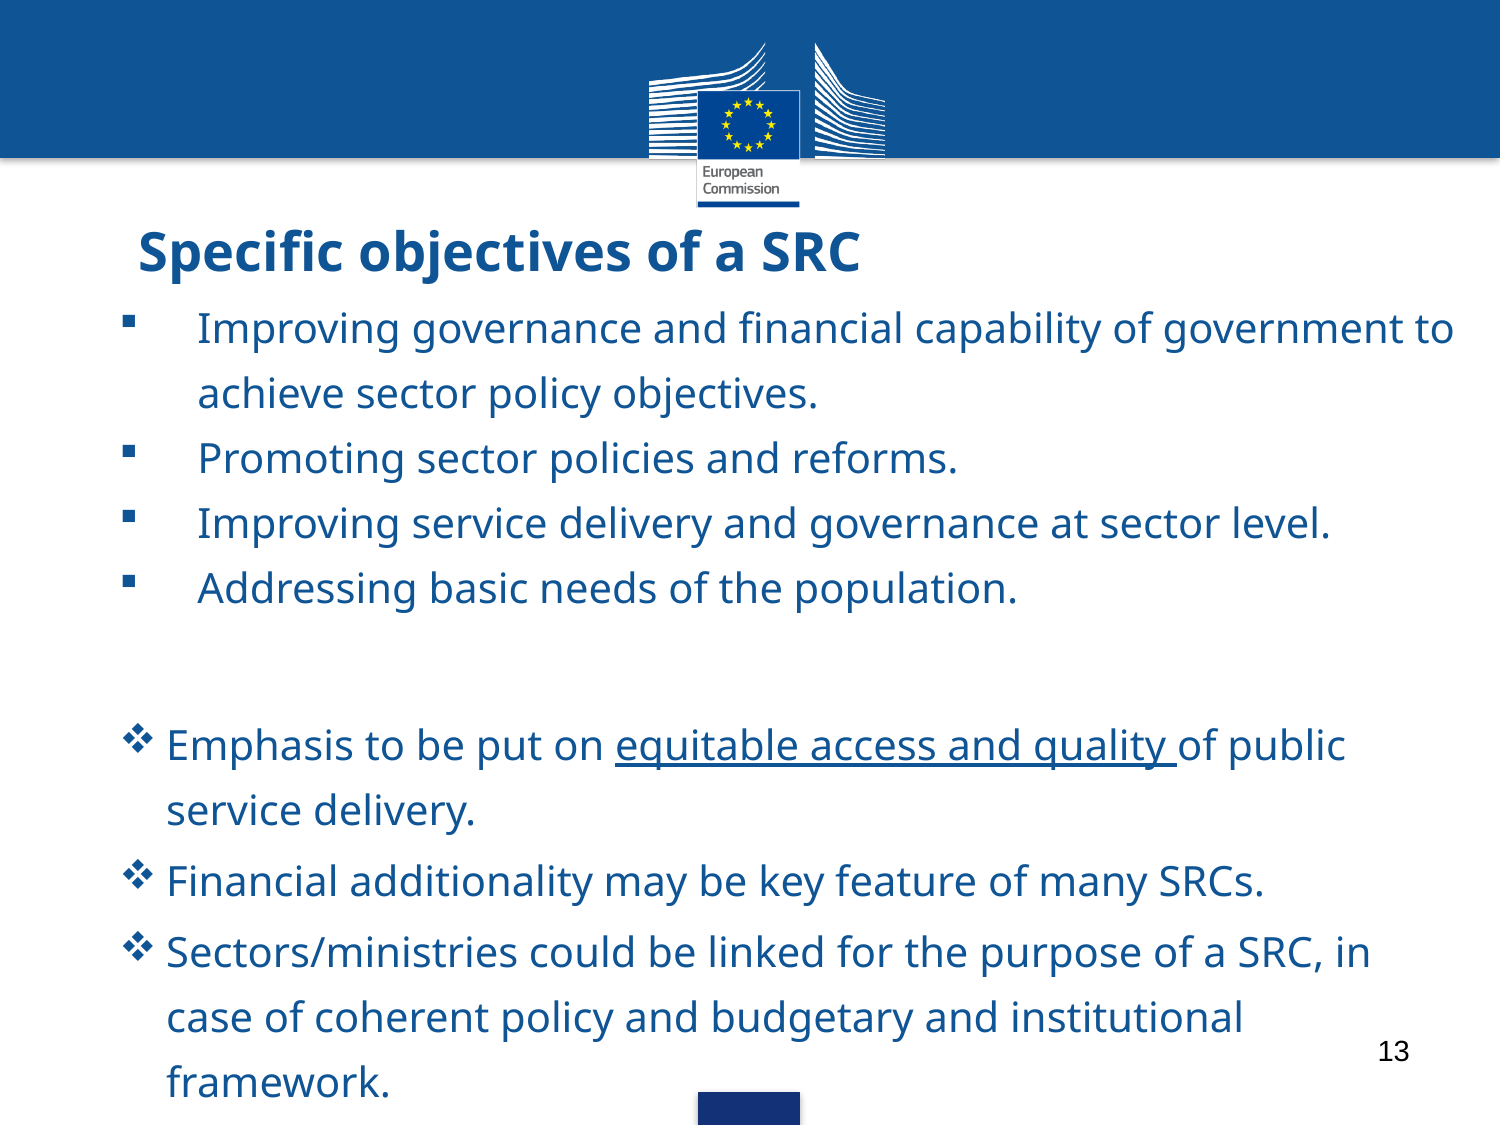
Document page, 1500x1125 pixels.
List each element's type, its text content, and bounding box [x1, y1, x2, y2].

title Specific objectives of a SRC [64, 219, 1416, 278]
picture [649, 42, 885, 208]
list Improving governance and financial capability of government to achieve sector policy objectives. Promoting sector policies and reforms. Improving service delivery and governance at sector level. Addressing basic needs of the population. Emphasis to be put on equitable access and quality of public service delivery. Financial additionality may be key feature of many SRCs. Sectors/ministries could be linked for the purpose of a SRC, in case of coherent policy and budgetary and institutional framework. [29, 278, 1483, 1024]
text_box [676, 493, 707, 539]
slide_number 13 [1074, 1024, 1426, 1103]
